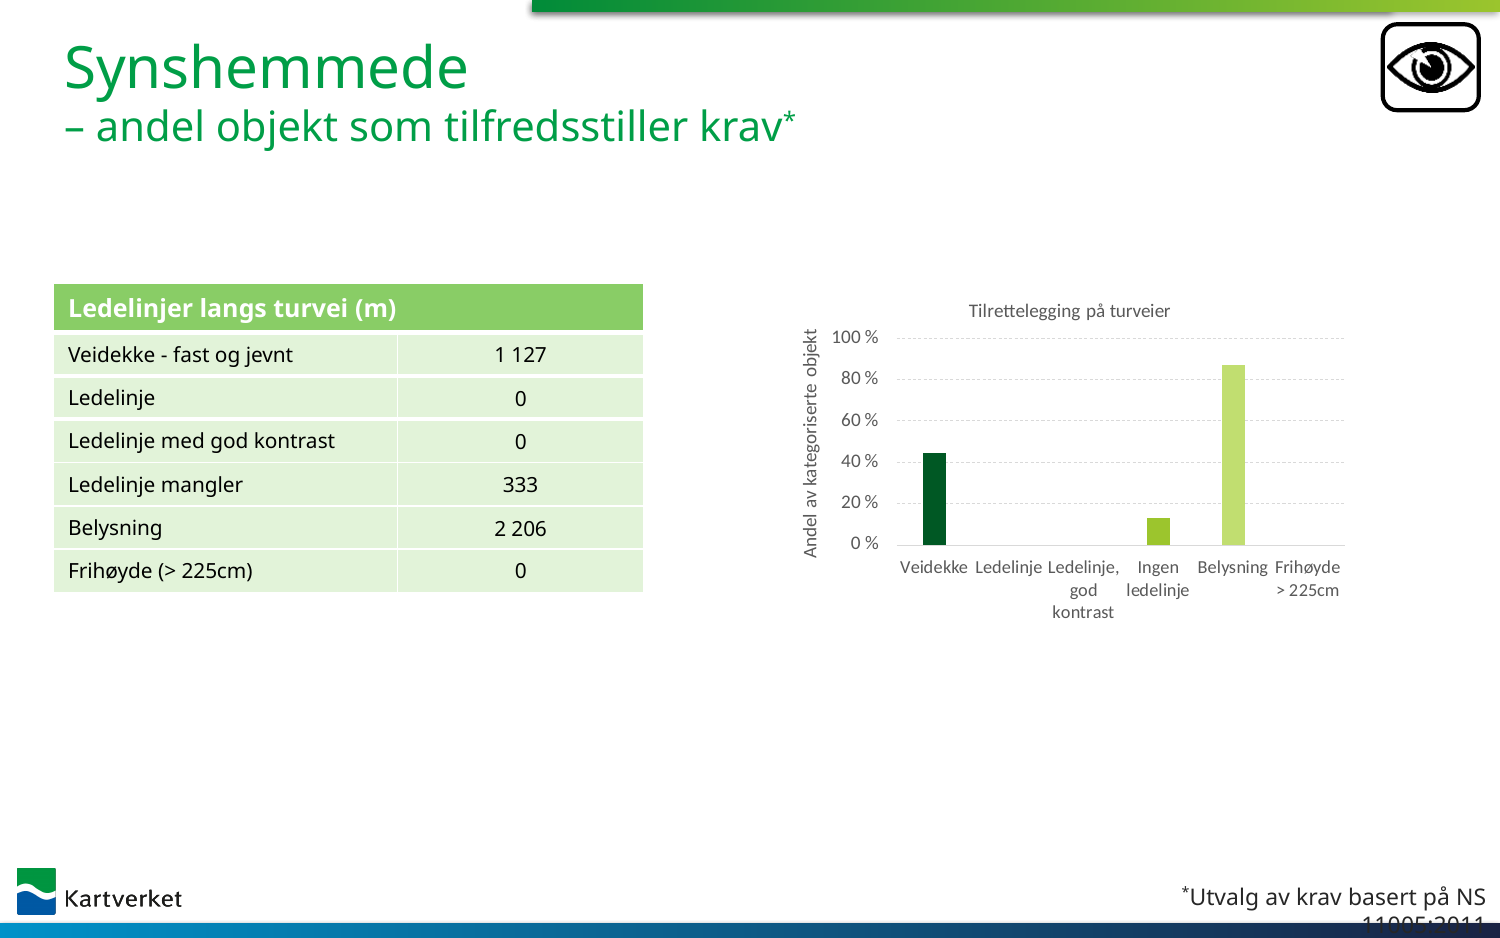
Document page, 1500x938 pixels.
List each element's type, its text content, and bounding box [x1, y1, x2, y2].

table_cell 2 206 [398, 507, 643, 548]
table_cell 0 [398, 378, 643, 417]
table_cell Ledelinje [54, 378, 397, 417]
picture [791, 291, 1348, 630]
text_box *Utvalg av krav basert på NS 11005:2011 [1068, 873, 1500, 938]
text_box Synshemmede – andel objekt som tilfredsstiller krav* [49, 24, 1431, 158]
table_cell Veidekke - fast og jevnt [54, 335, 397, 374]
table_cell 1 127 [398, 335, 643, 374]
table_cell Frihøyde (> 225cm) [54, 550, 397, 592]
table_cell Ledelinje mangler [54, 463, 397, 505]
table_cell 0 [398, 550, 643, 592]
table_cell 0 [398, 421, 643, 462]
table_cell Belysning [54, 507, 397, 548]
table_header Ledelinjer langs turvei (m) [54, 284, 643, 330]
table_cell 333 [398, 463, 643, 505]
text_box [1382, 24, 1480, 111]
table_cell Ledelinje med god kontrast [54, 421, 397, 462]
